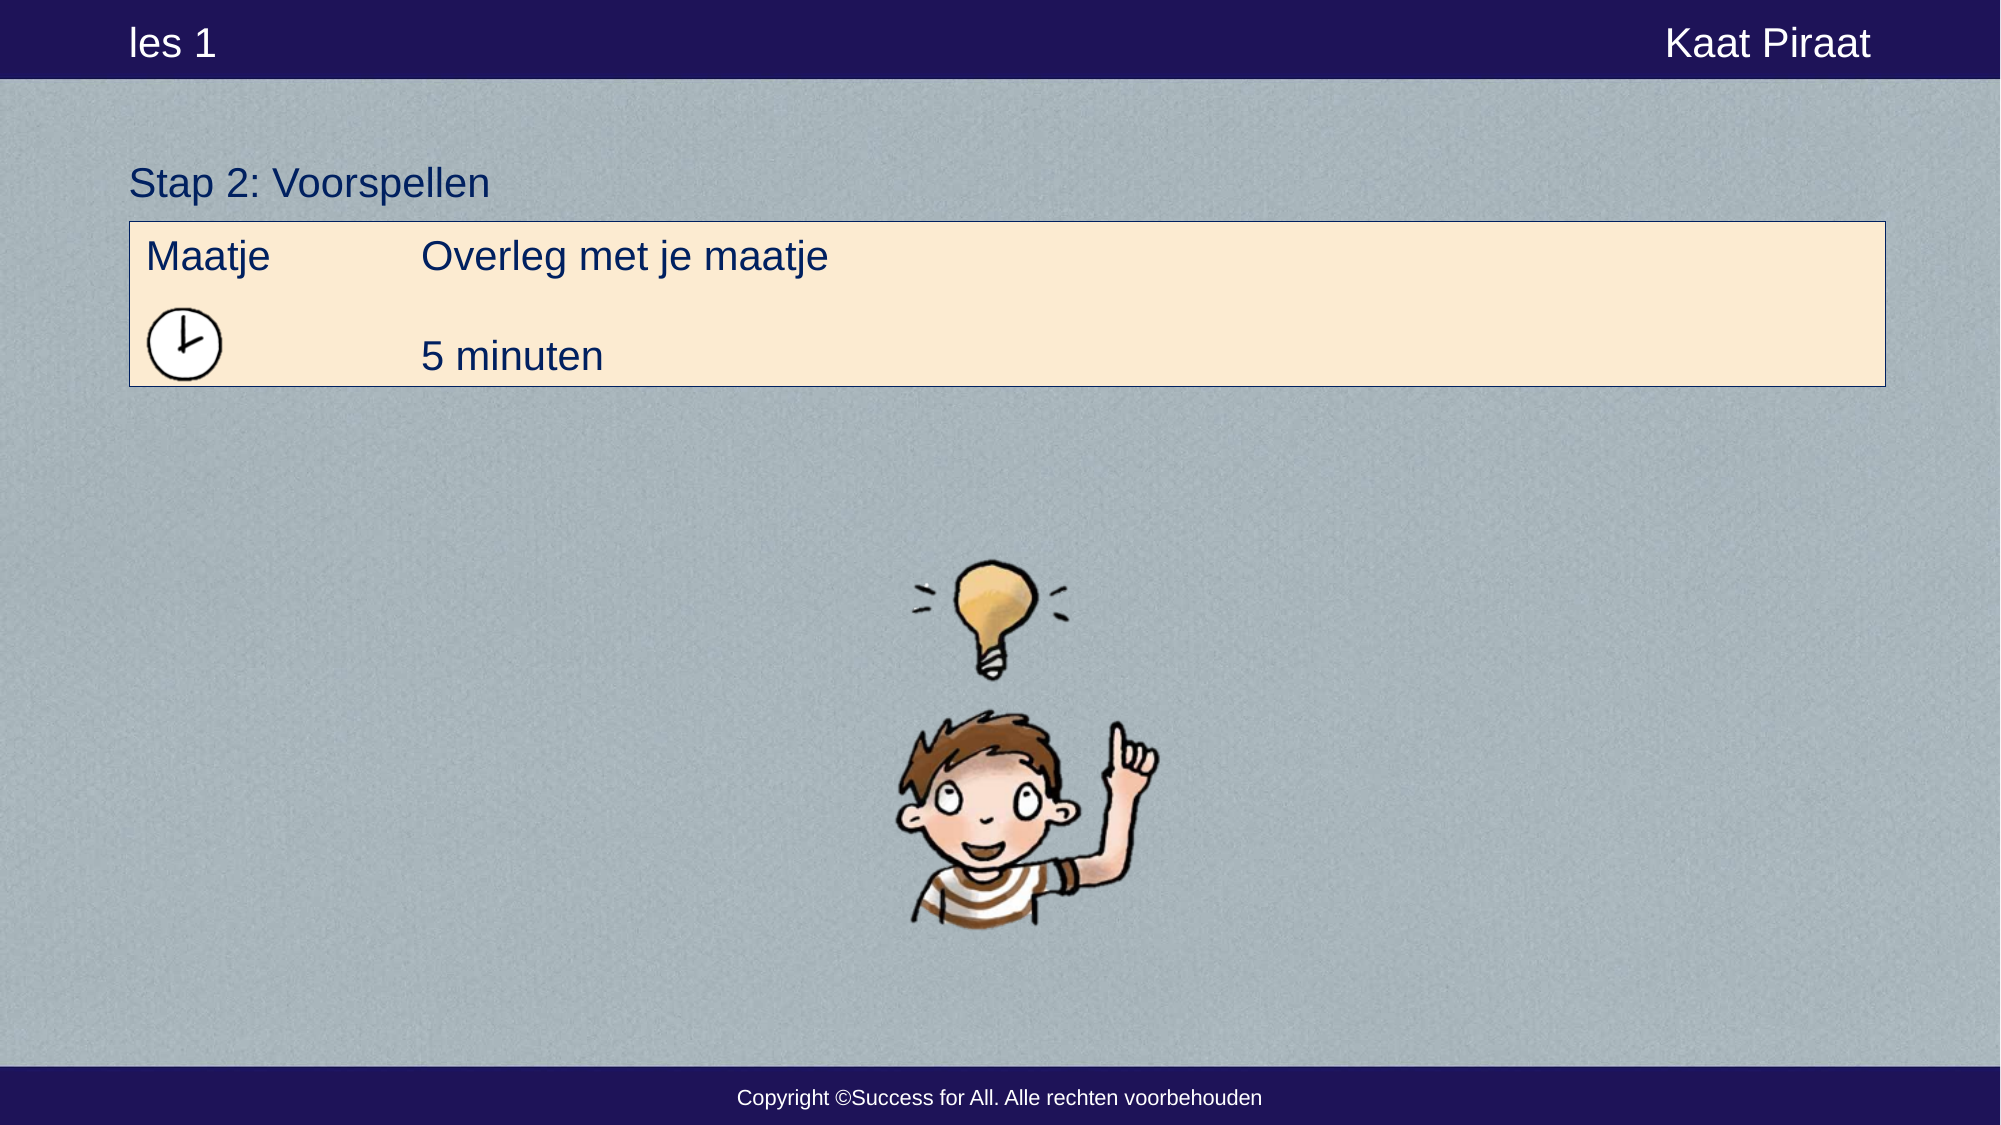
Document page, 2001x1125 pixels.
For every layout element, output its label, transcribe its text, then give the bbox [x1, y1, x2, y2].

picture [0, 0, 2001, 1125]
text_box Kaat Piraat [999, 8, 1886, 73]
text_box Stap 2: Voorspellen [114, 148, 907, 214]
text_box Maatje Overleg met je maatje 5 minuten [129, 221, 1886, 387]
text_box Copyright ©Success for All. Alle rechten voorbehouden [0, 1076, 2000, 1125]
text_box les 1 [114, 8, 354, 73]
